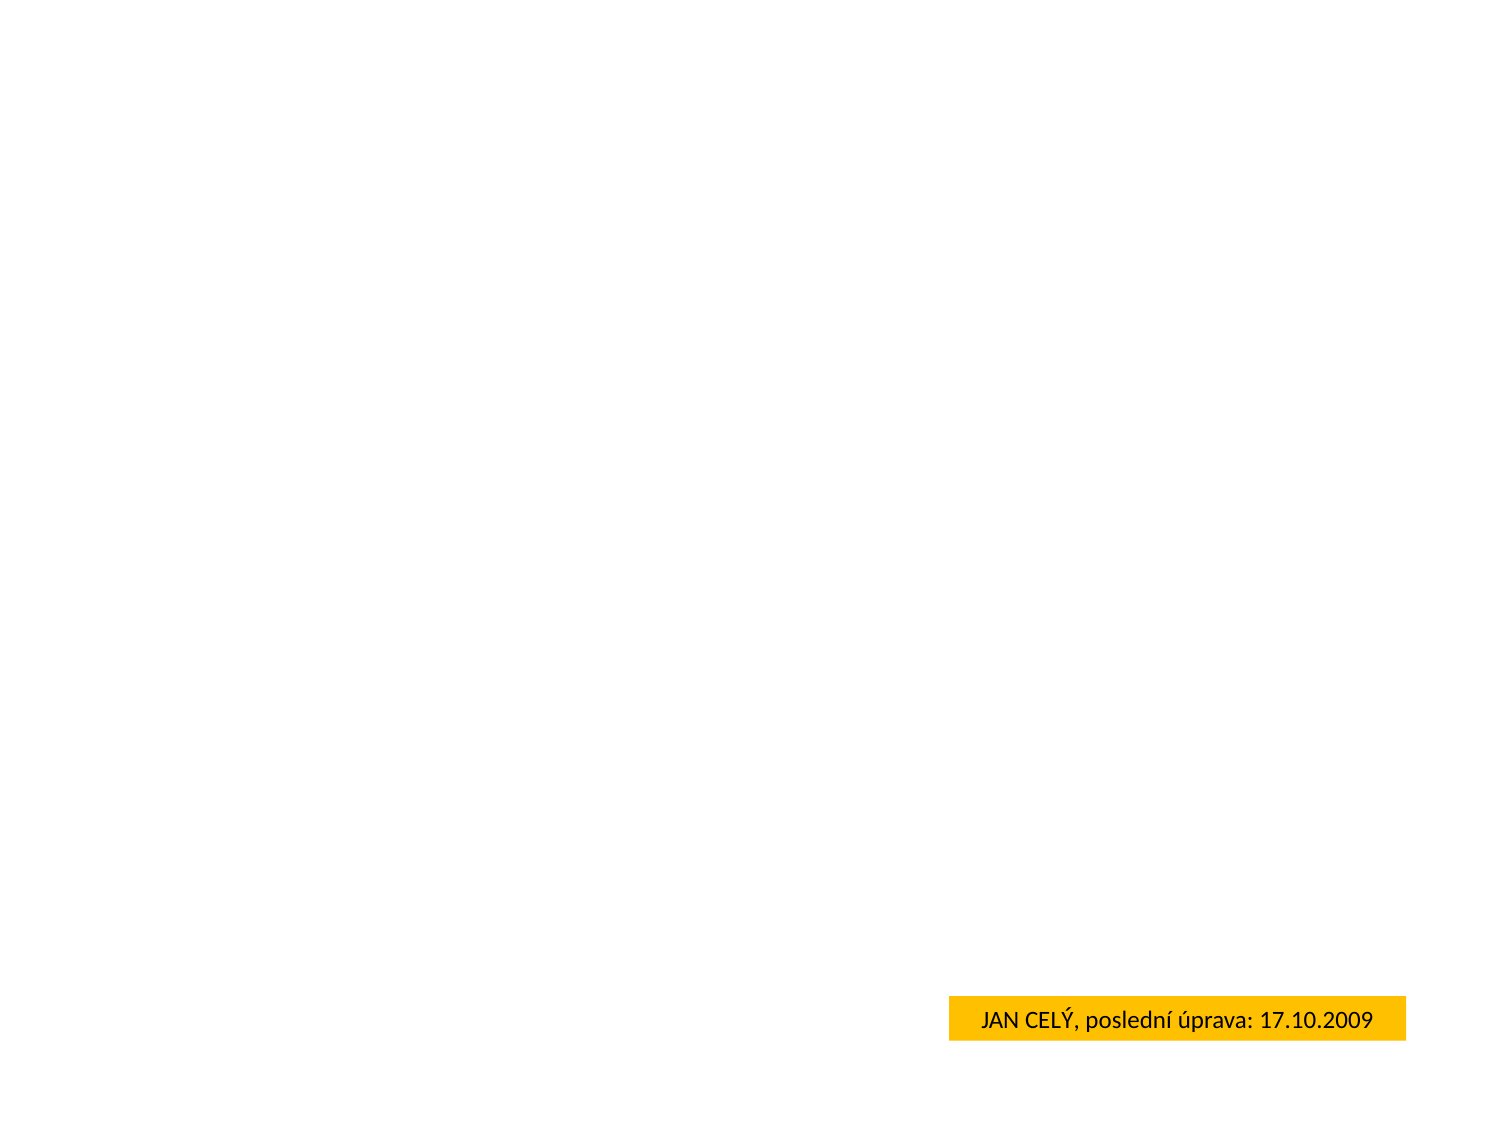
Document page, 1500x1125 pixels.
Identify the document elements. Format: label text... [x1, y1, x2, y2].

text_box Jan Celý, poslední úprava: 17.10.2009 [949, 996, 1407, 1041]
